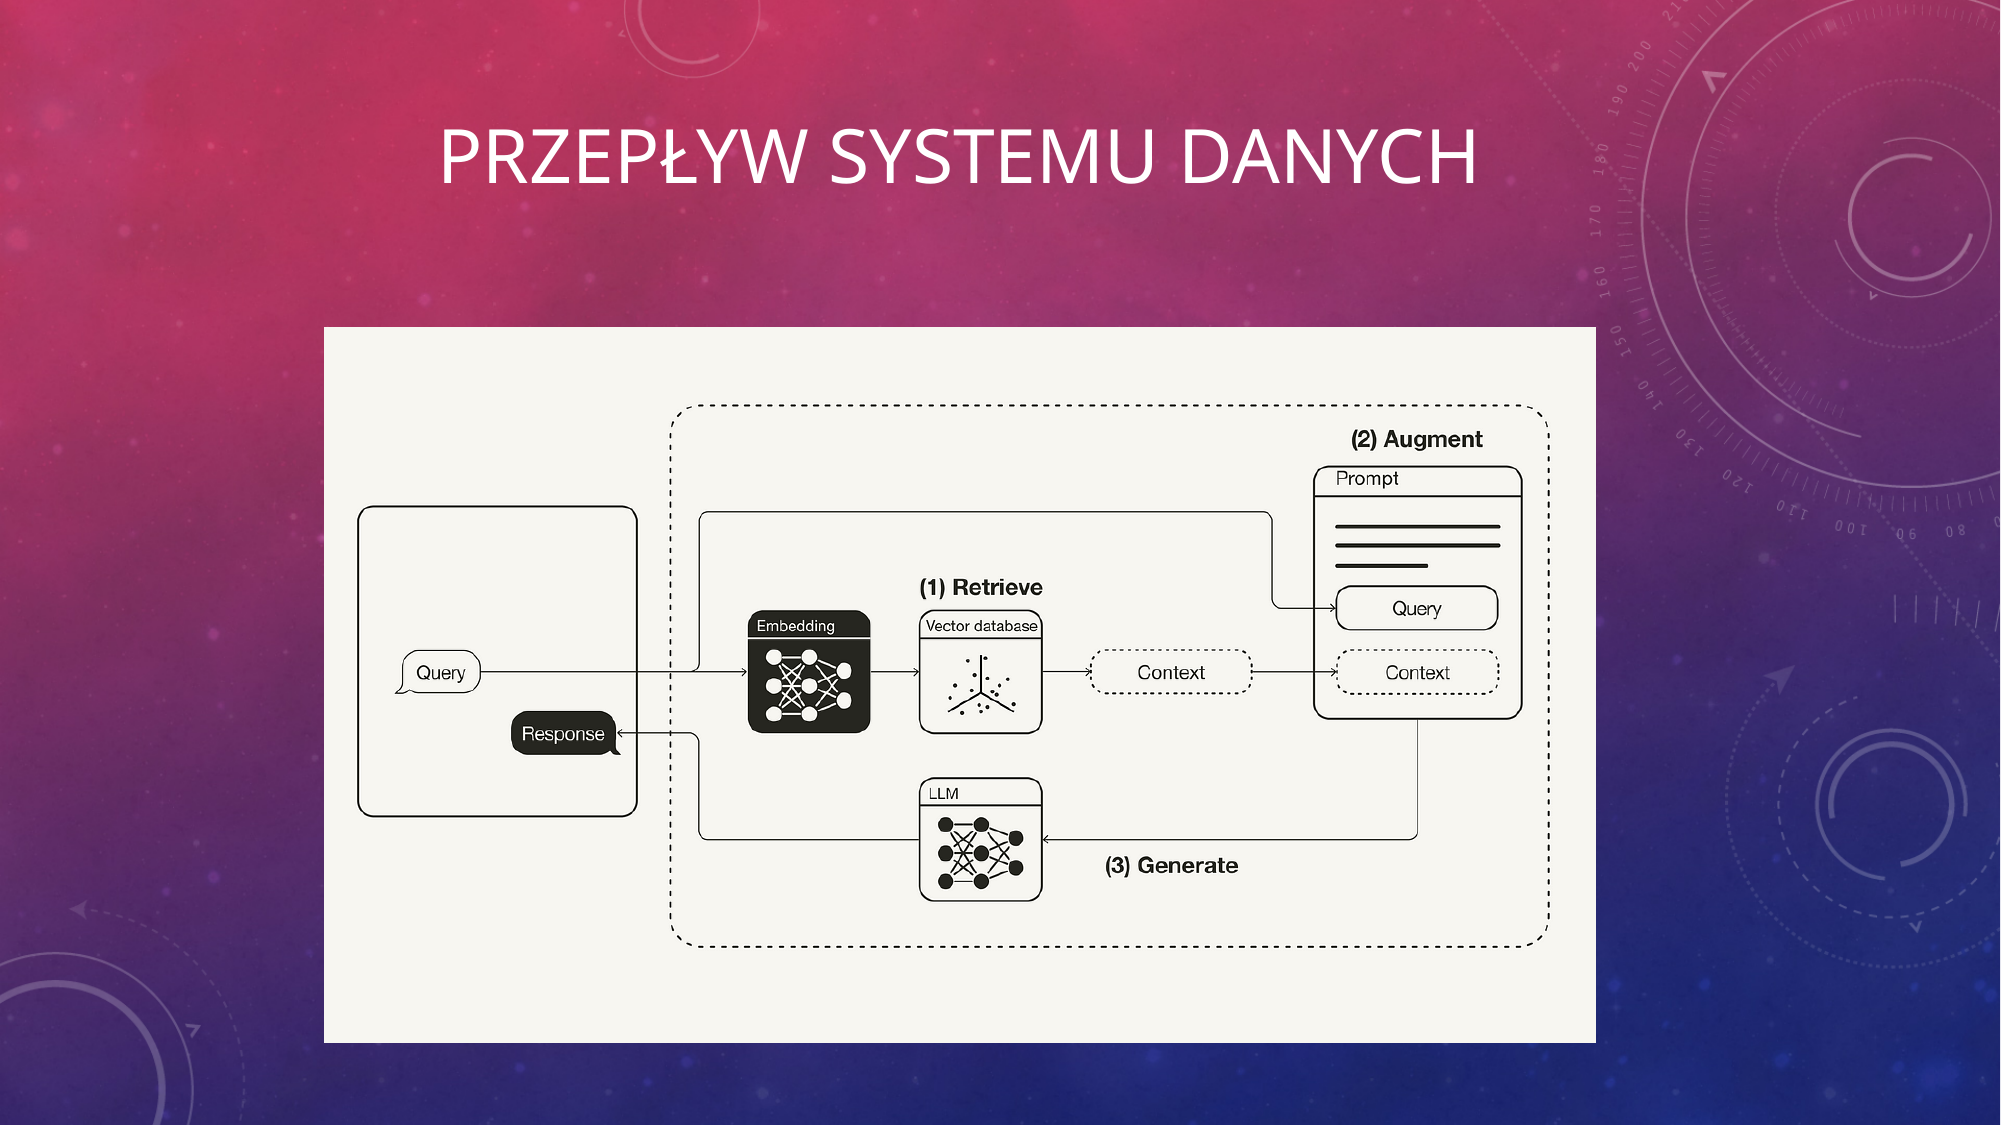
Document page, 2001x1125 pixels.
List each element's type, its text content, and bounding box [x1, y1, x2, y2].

title Przepływ systemu danych [128, 33, 1791, 273]
picture [0, 0, 2001, 1125]
